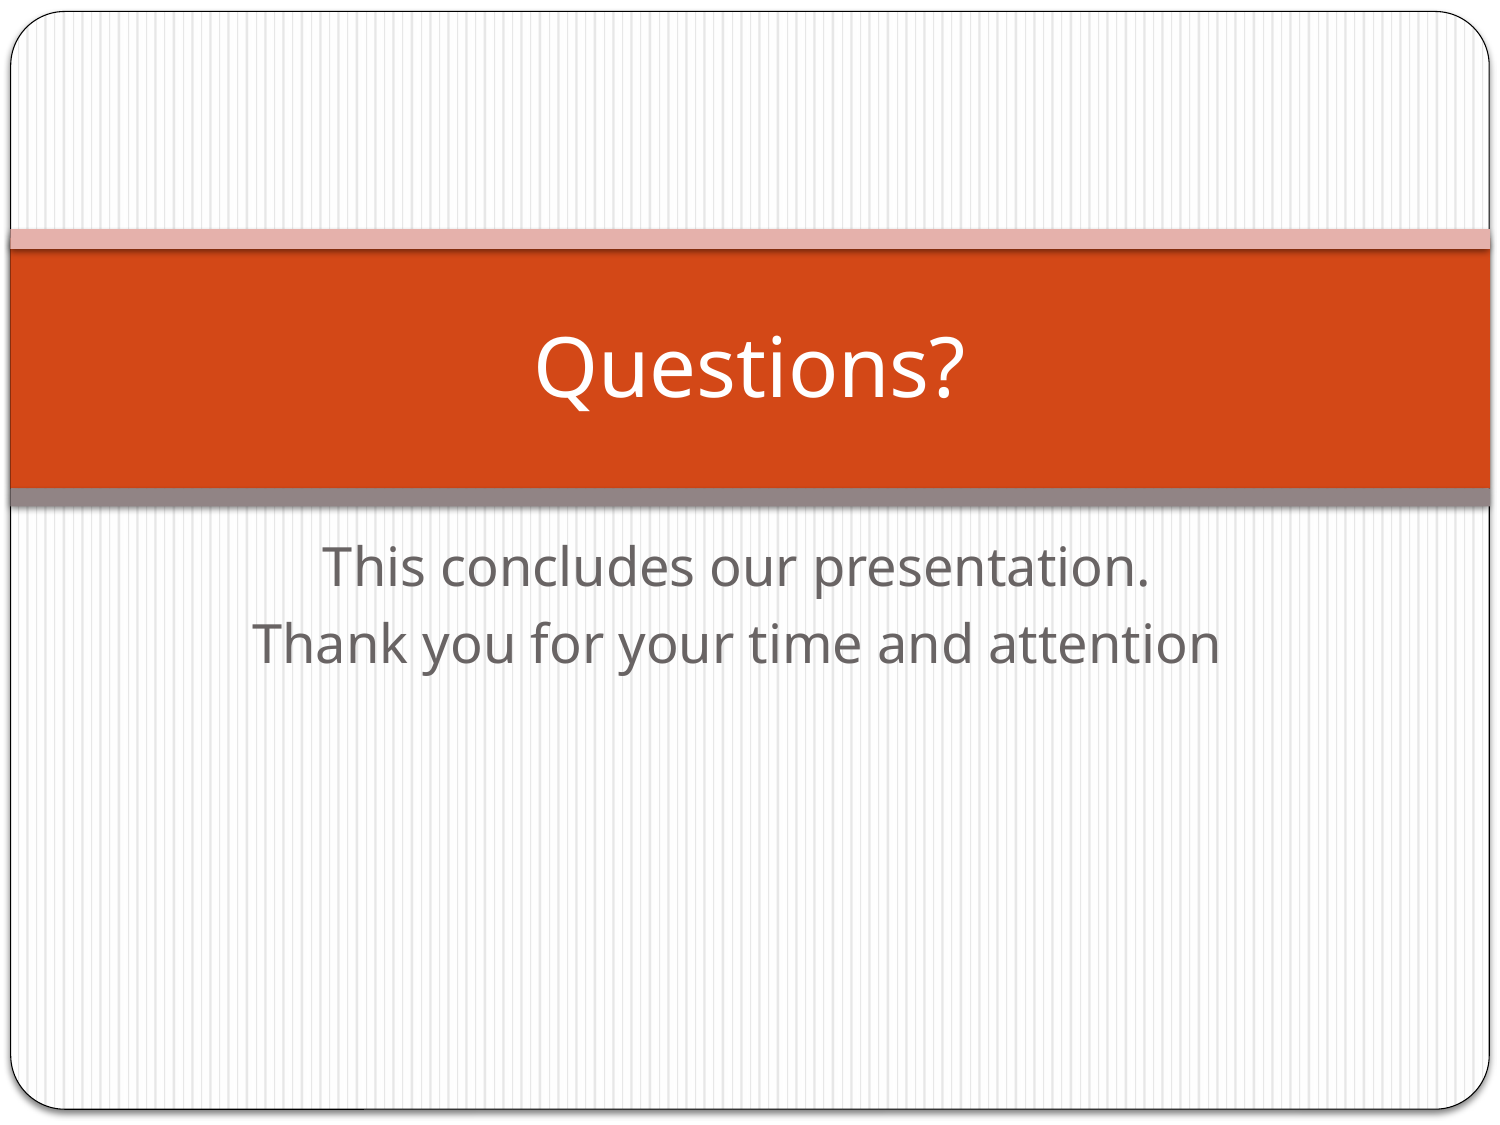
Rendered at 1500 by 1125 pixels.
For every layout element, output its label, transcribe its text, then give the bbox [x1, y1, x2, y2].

subtitle This concludes our presentation. Thank you for your time and attention [212, 525, 1263, 788]
title Questions? [75, 247, 1425, 489]
